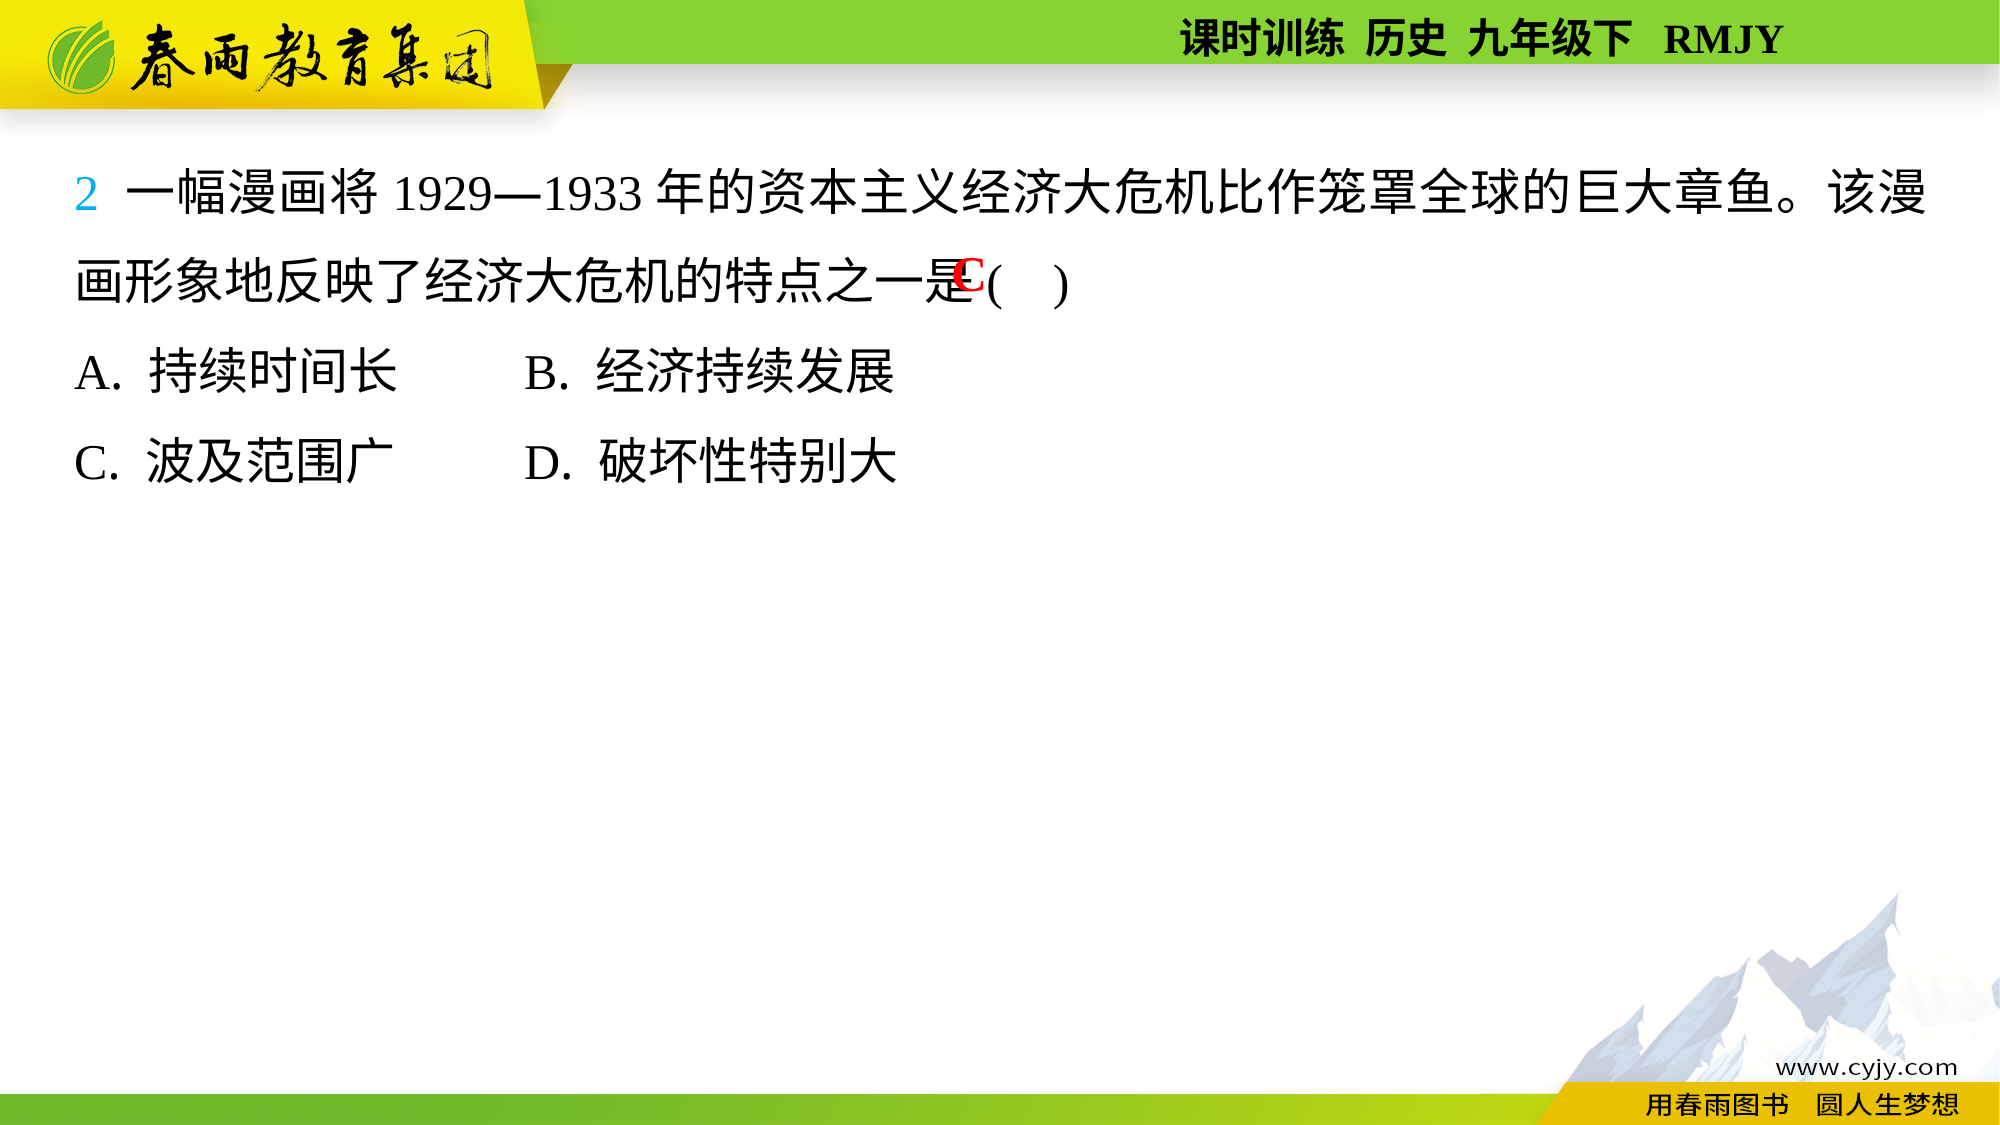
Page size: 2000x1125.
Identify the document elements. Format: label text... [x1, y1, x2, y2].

picture [0, 0, 2000, 1125]
list 2 一幅漫画将1929—1933年的资本主义经济大危机比作笼罩全球的巨大章鱼。该漫画形象地反映了经济大危机的特点之一是( ) A. 持续时间长 B. 经济持续发展 C. 波及范围广 D. 破坏性特别大 [59, 122, 1944, 502]
text_box C [936, 234, 1002, 310]
